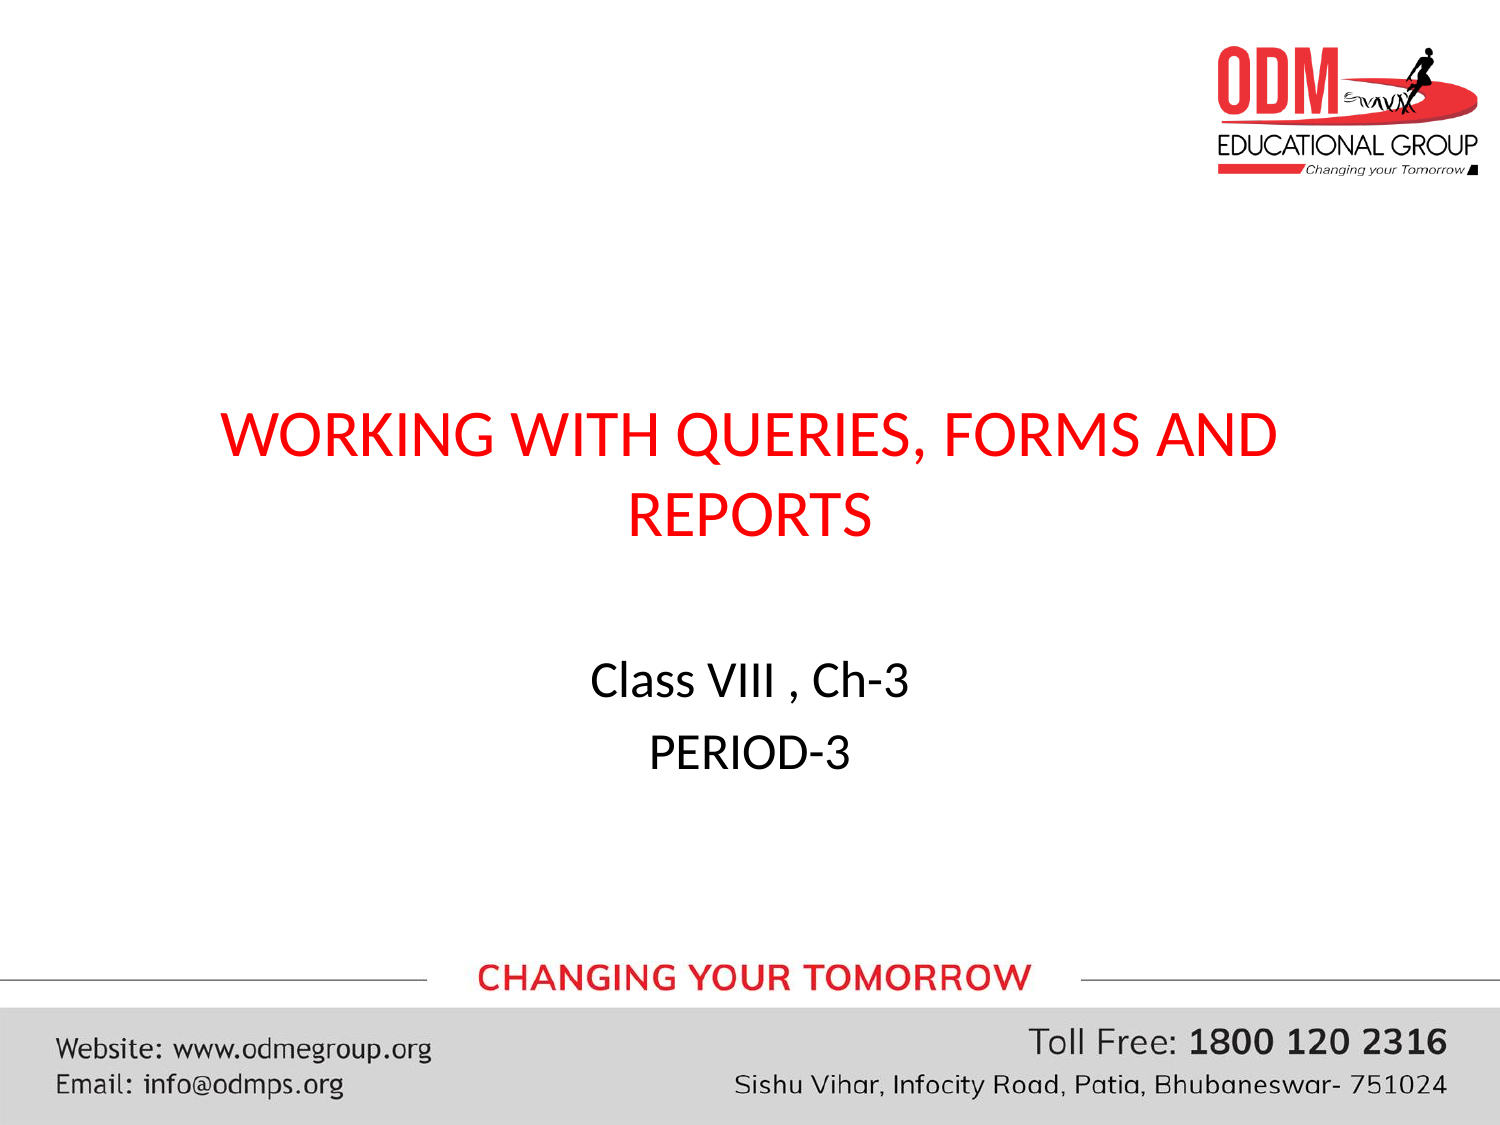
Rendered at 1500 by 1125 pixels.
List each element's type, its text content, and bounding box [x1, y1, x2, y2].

subtitle Class VIII , Ch-3 PERIOD-3 [225, 637, 1275, 899]
picture [0, 900, 1500, 1125]
picture [1218, 46, 1478, 176]
title WORKING WITH QUERIES, FORMS AND REPORTS [112, 349, 1388, 591]
